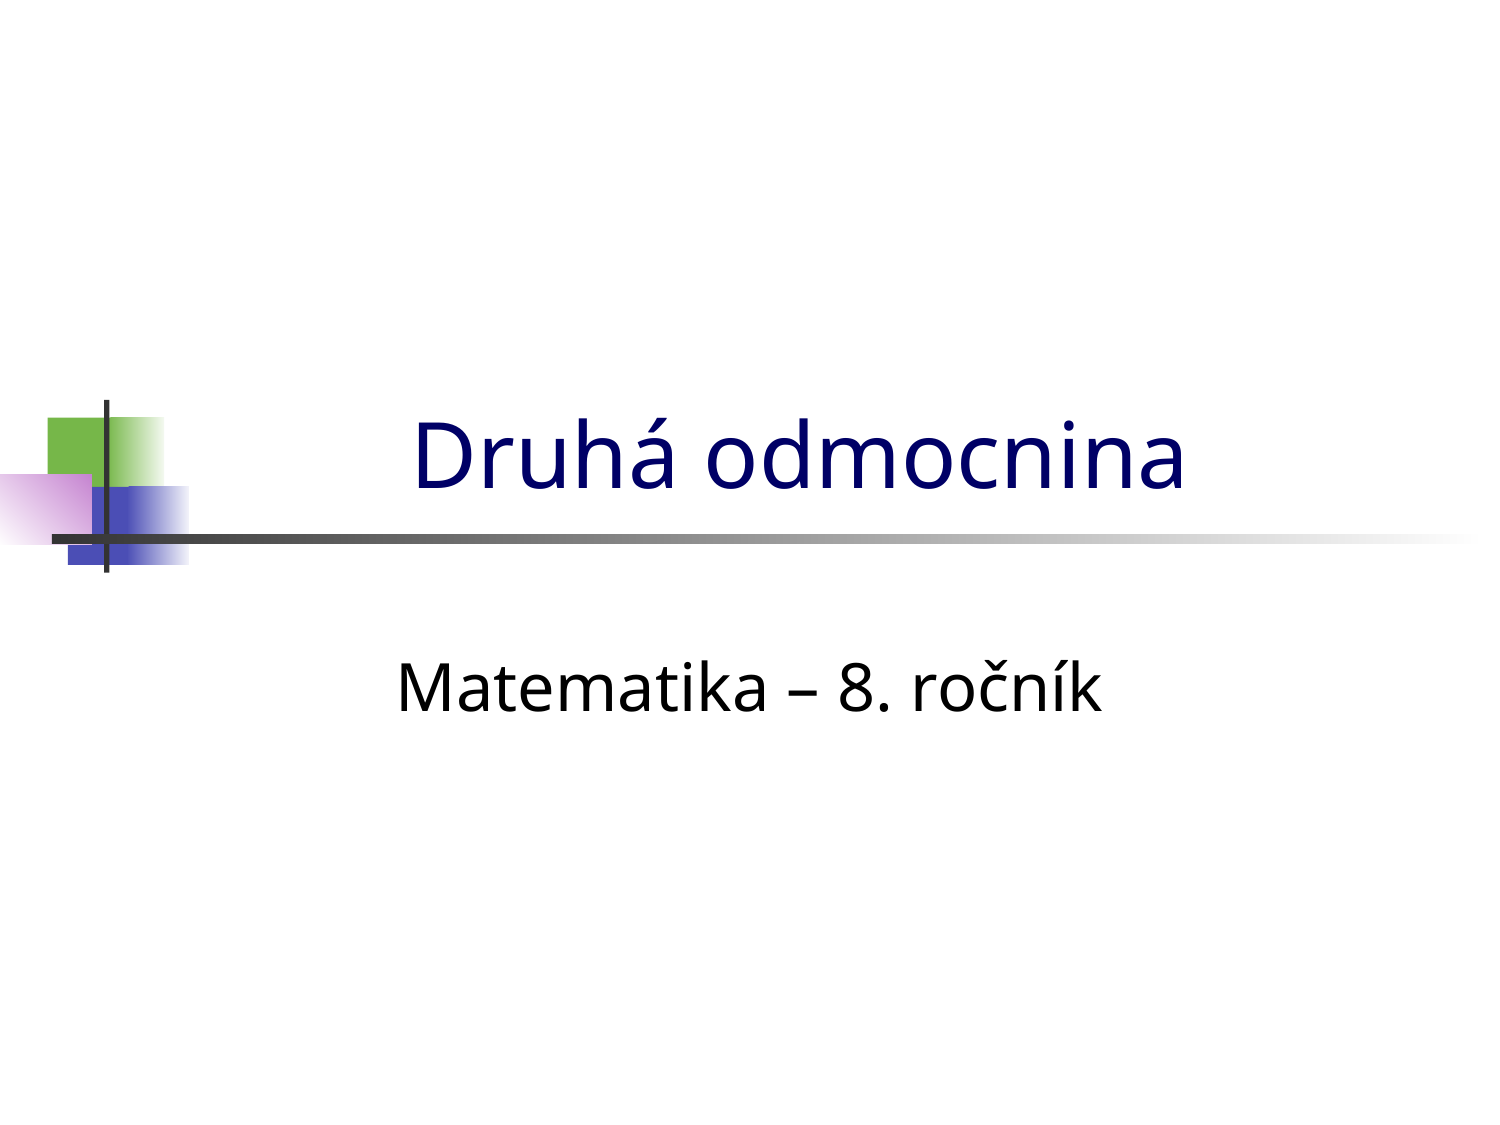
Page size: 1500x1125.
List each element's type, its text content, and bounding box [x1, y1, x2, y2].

title Druhá odmocnina [162, 274, 1438, 516]
subtitle Matematika – 8. ročník [224, 637, 1276, 926]
